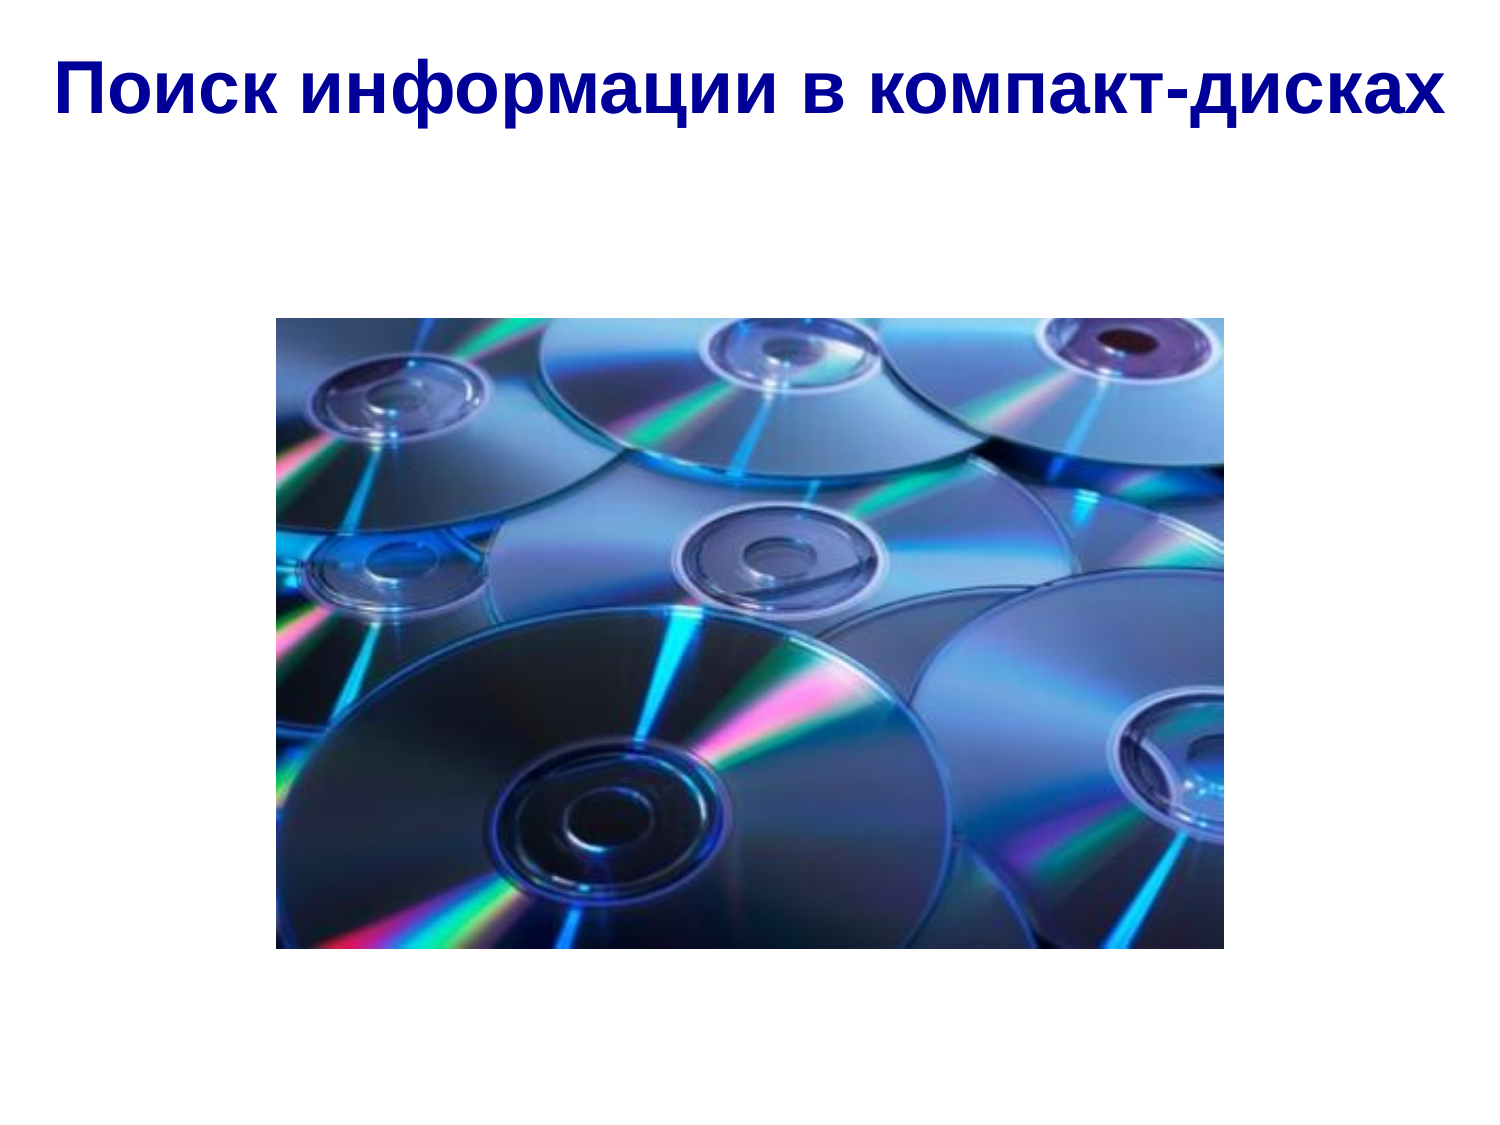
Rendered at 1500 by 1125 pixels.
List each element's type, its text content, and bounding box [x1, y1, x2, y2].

title Поиск информации в компакт-дисках [0, 0, 1500, 168]
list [276, 318, 1224, 949]
